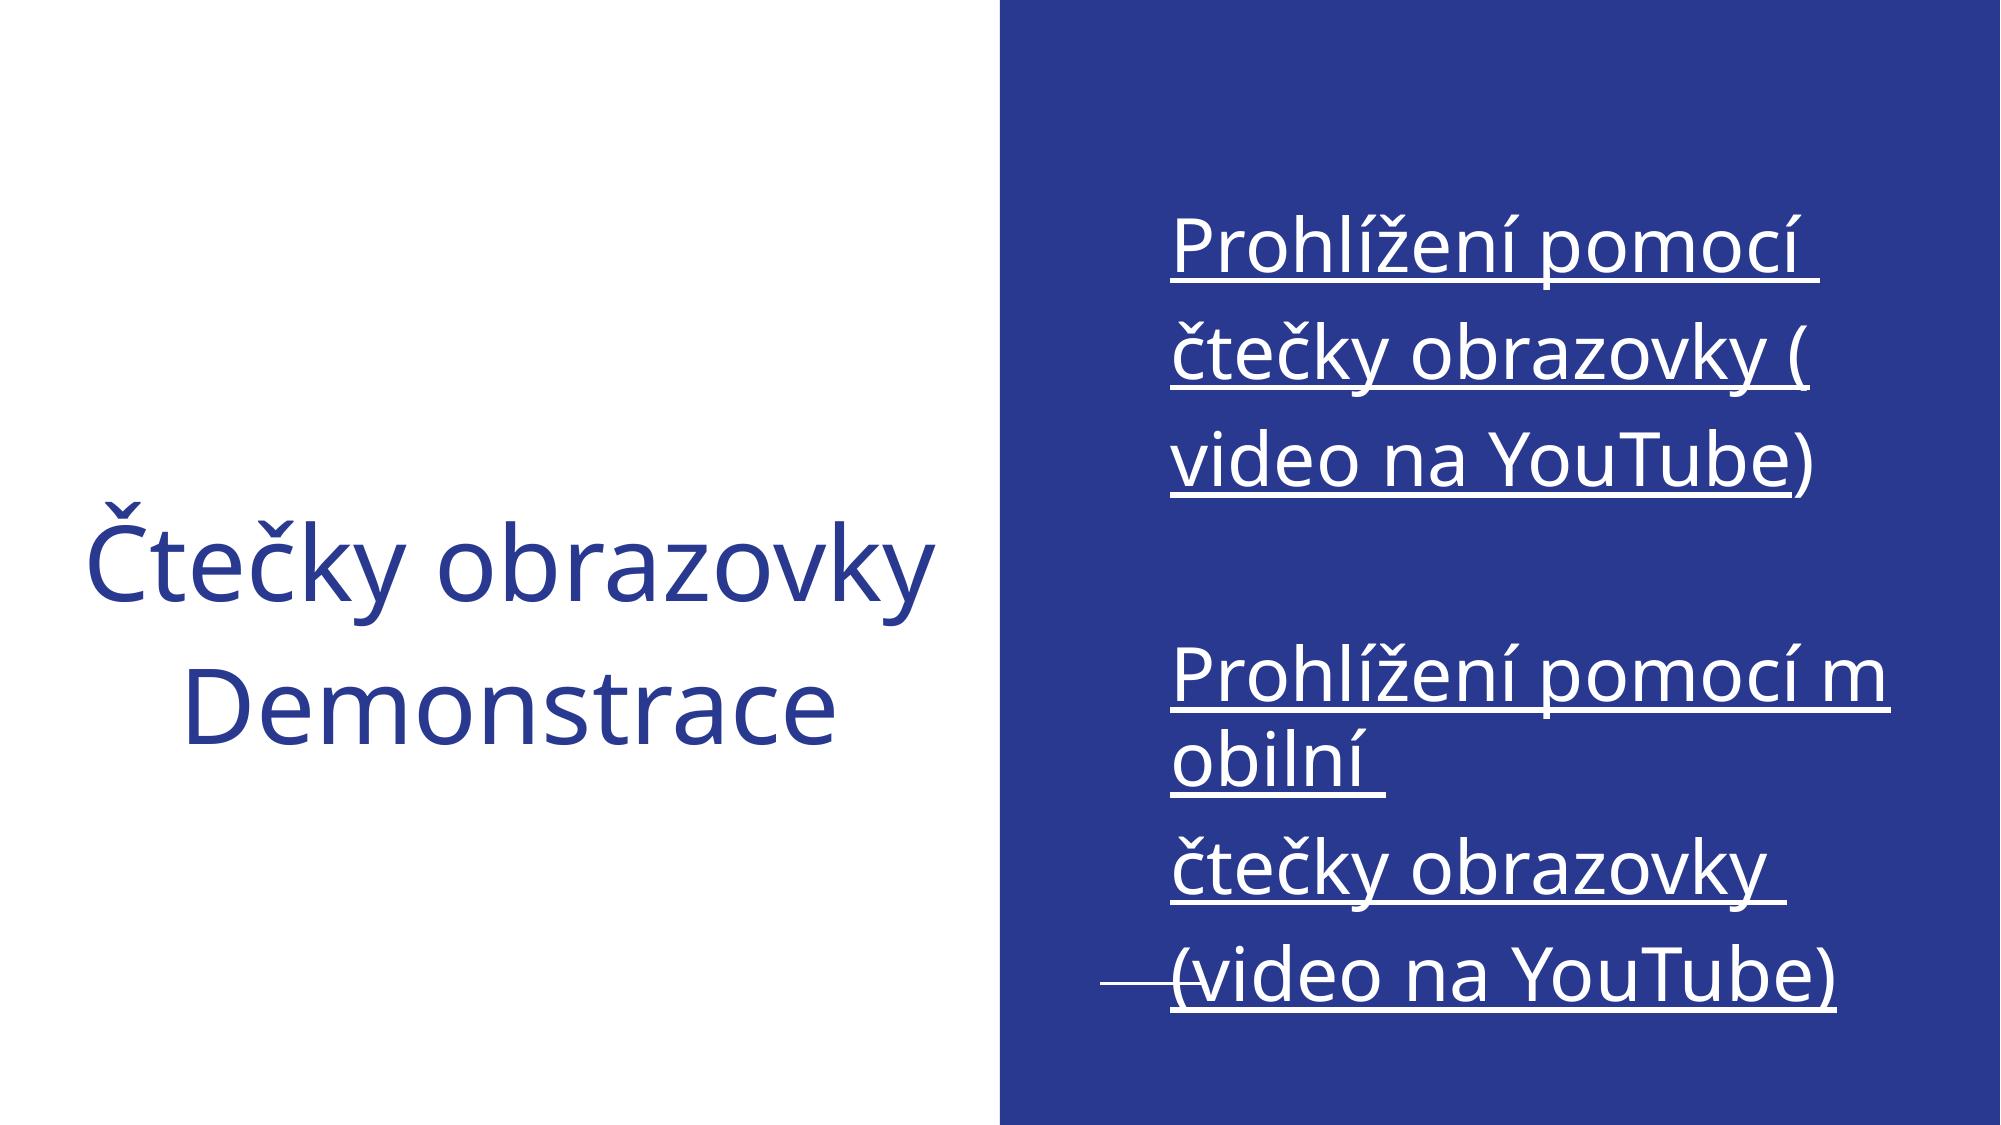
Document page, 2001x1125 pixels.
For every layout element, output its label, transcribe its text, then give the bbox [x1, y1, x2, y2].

list Prohlížení pomocí čtečky obrazovky (video na YouTube) Prohlížení pomocí mobilní čtečky obrazovky (video na YouTube) [1080, 158, 1920, 967]
title Čtečky obrazovky Demonstrace [67, 341, 953, 783]
